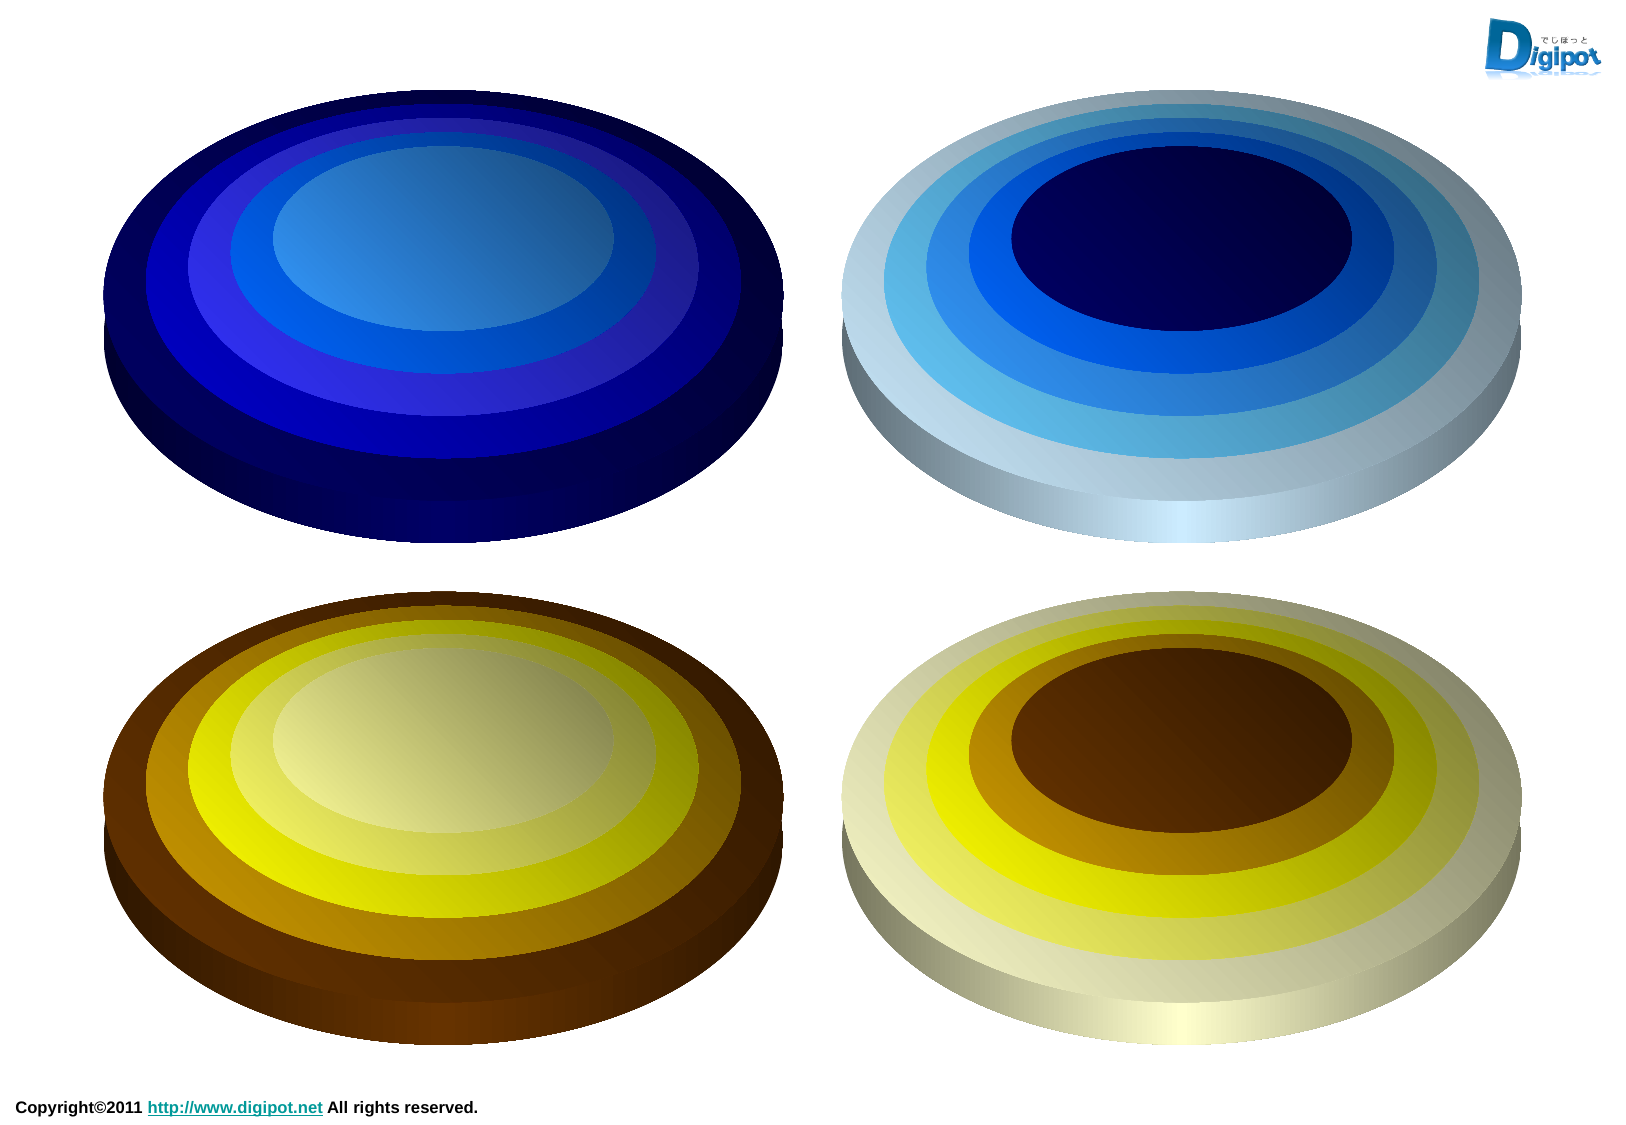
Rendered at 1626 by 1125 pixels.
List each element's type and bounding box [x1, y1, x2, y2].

text_box [841, 591, 1522, 1045]
text_box [103, 591, 784, 1045]
text_box [841, 90, 1522, 543]
picture [1485, 18, 1602, 82]
text_box [103, 90, 784, 543]
